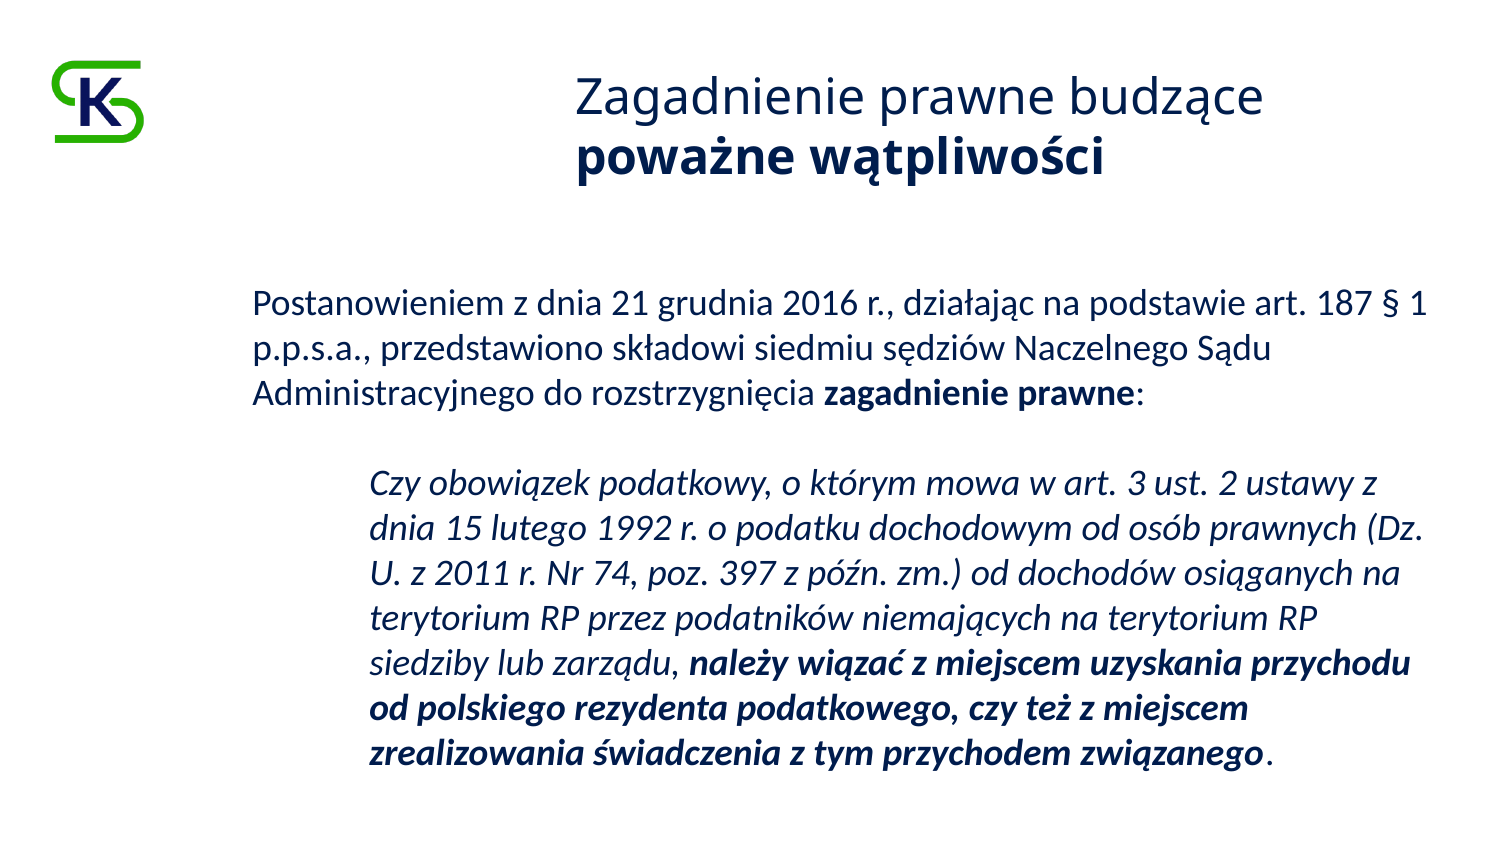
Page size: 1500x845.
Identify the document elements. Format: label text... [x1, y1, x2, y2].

picture [49, 45, 151, 145]
text_box Postanowieniem z dnia 21 grudnia 2016 r., działając na podstawie art. 187 § 1 p.p.s.a., przedstawiono składowi siedmiu sędziów Naczelnego Sądu Administracyjnego do rozstrzygnięcia zagadnienie prawne: Czy obowiązek podatkowy, o którym mowa w art. 3 ust. 2 ustawy z dnia 15 lutego 1992 r. o podatku dochodowym od osób prawnych (Dz. U. z 2011 r. Nr 74, poz. 397 z późn. zm.) od dochodów osiąganych na terytorium RP przez podatników niemających na terytorium RP siedziby lub zarządu, należy wiązać z miejscem uzyskania przychodu od polskiego rezydenta podatkowego, czy też z miejscem zrealizowania świadczenia z tym przychodem związanego. [237, 270, 1450, 823]
title Zagadnienie prawne budzące poważne wątpliwości [575, 64, 1425, 186]
